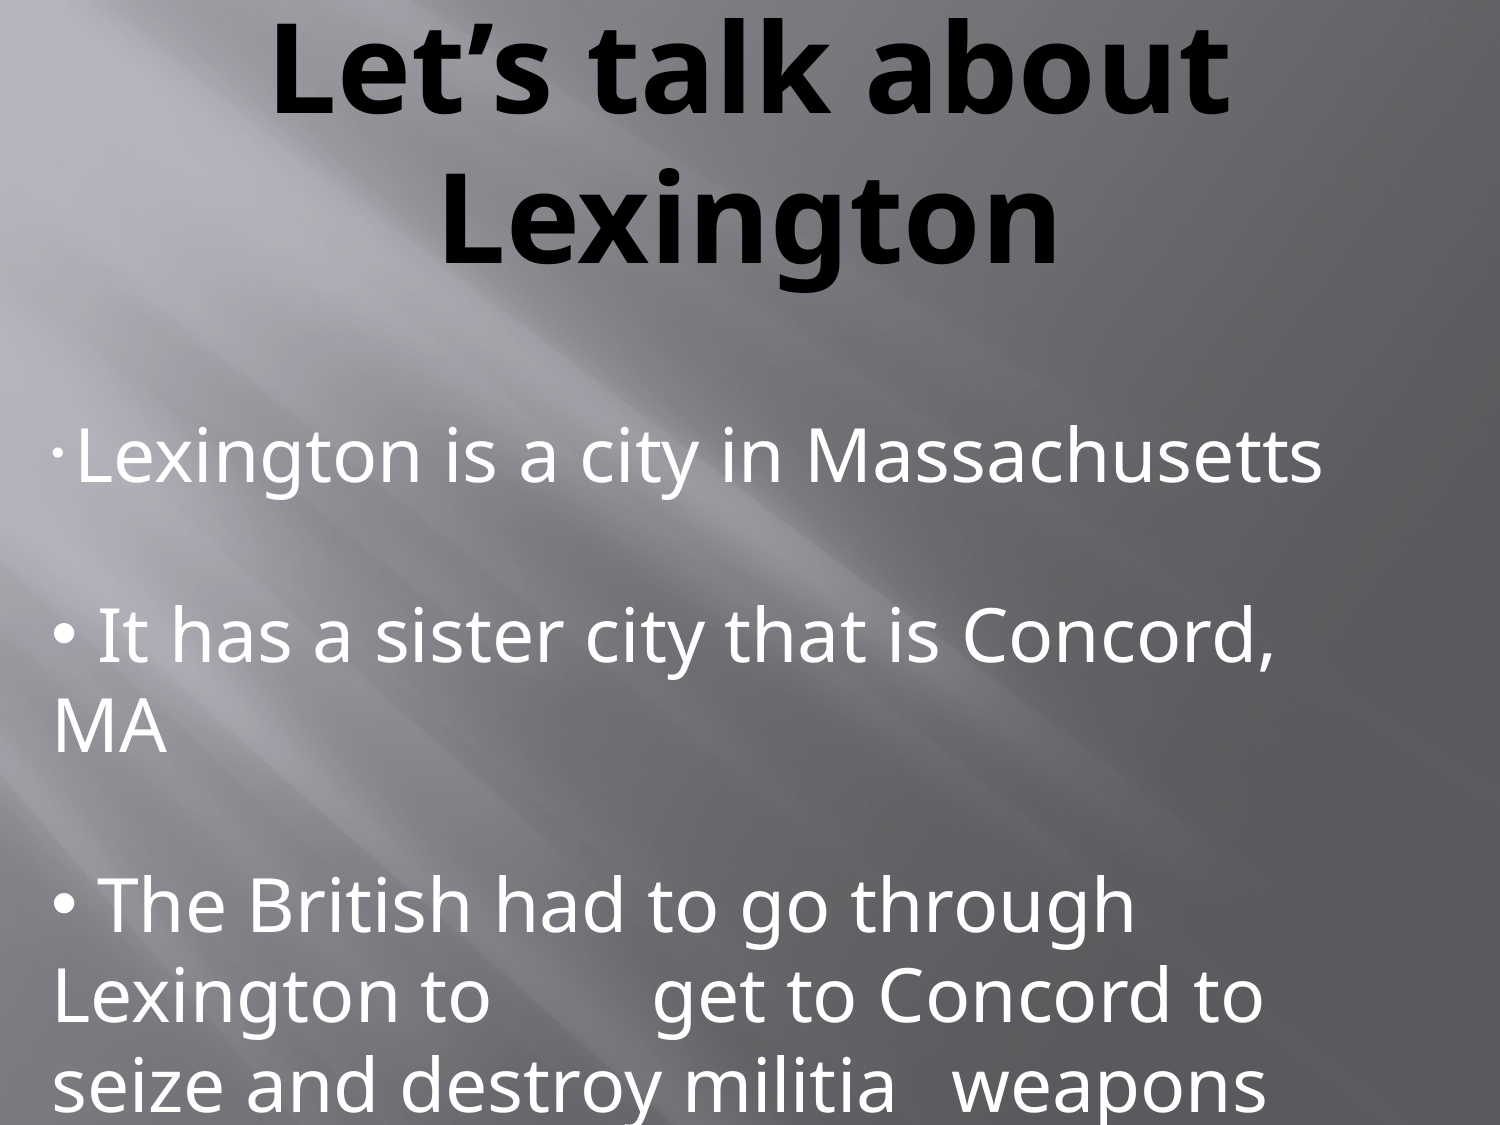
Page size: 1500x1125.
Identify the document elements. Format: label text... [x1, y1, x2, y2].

title Let’s talk about Lexington [0, 45, 1500, 233]
text_box Lexington is a city in Massachusetts It has a sister city that is Concord, MA The British had to go through Lexington to get to Concord to seize and destroy militia weapons and ammunition [36, 400, 1425, 1125]
